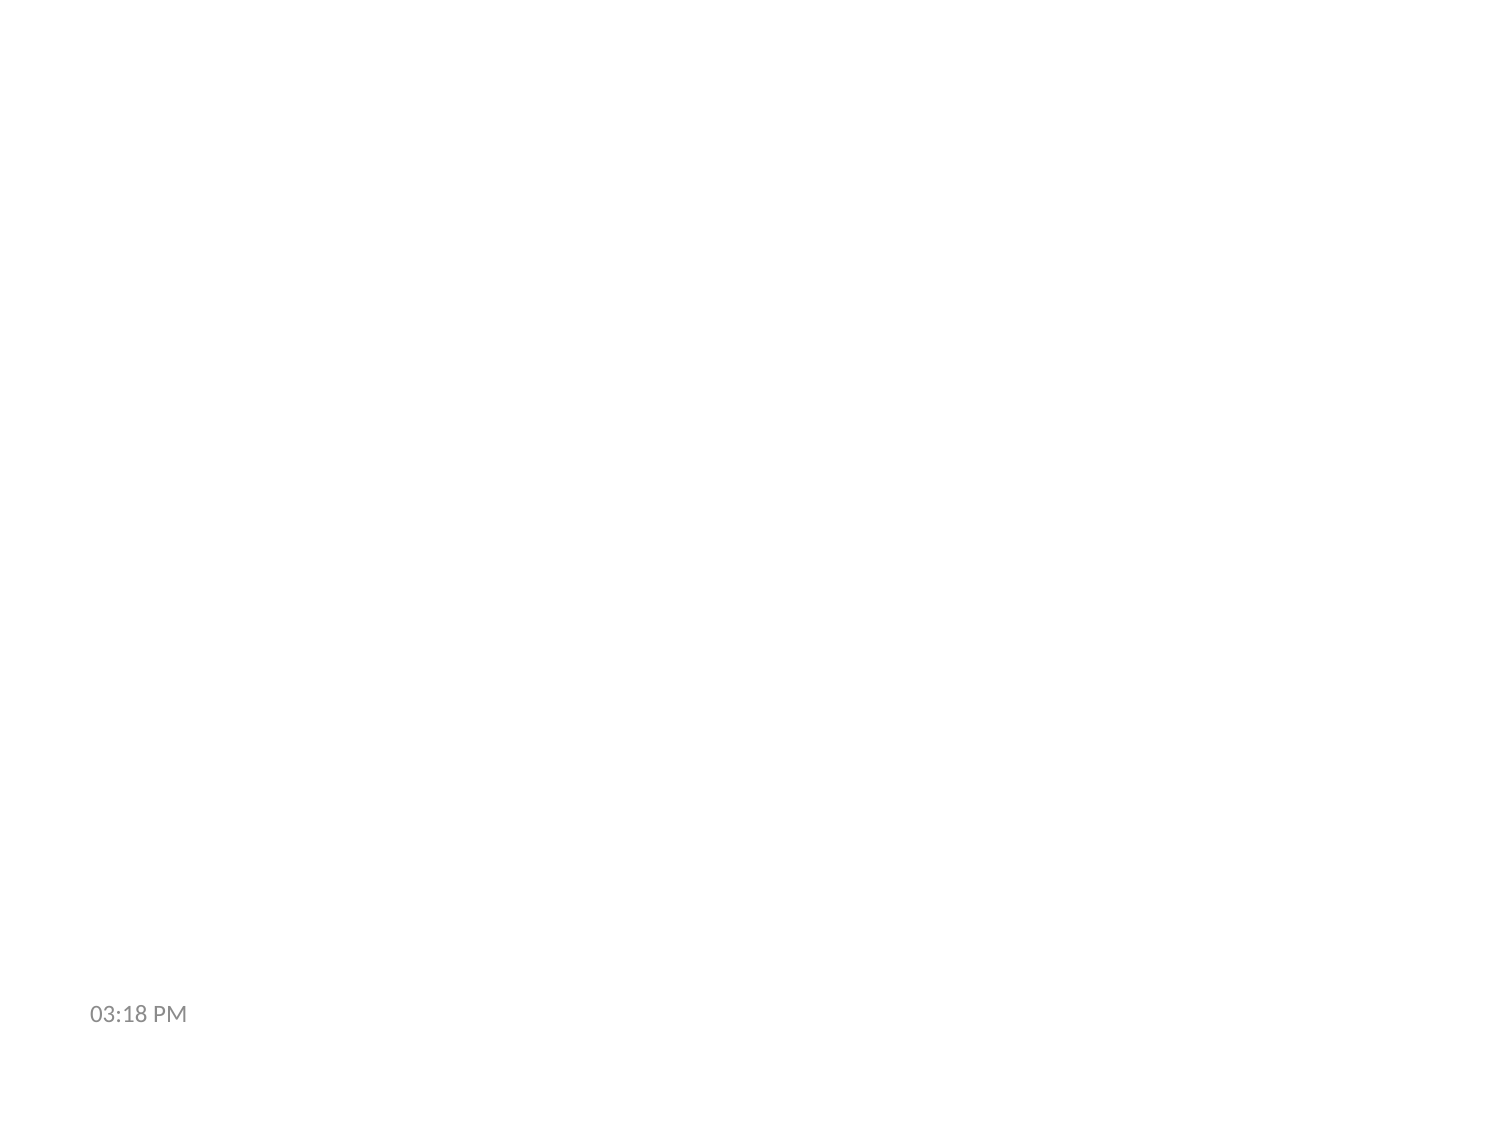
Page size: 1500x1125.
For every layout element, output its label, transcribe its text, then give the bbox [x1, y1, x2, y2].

text_box 3:35 PM [75, 982, 425, 1043]
